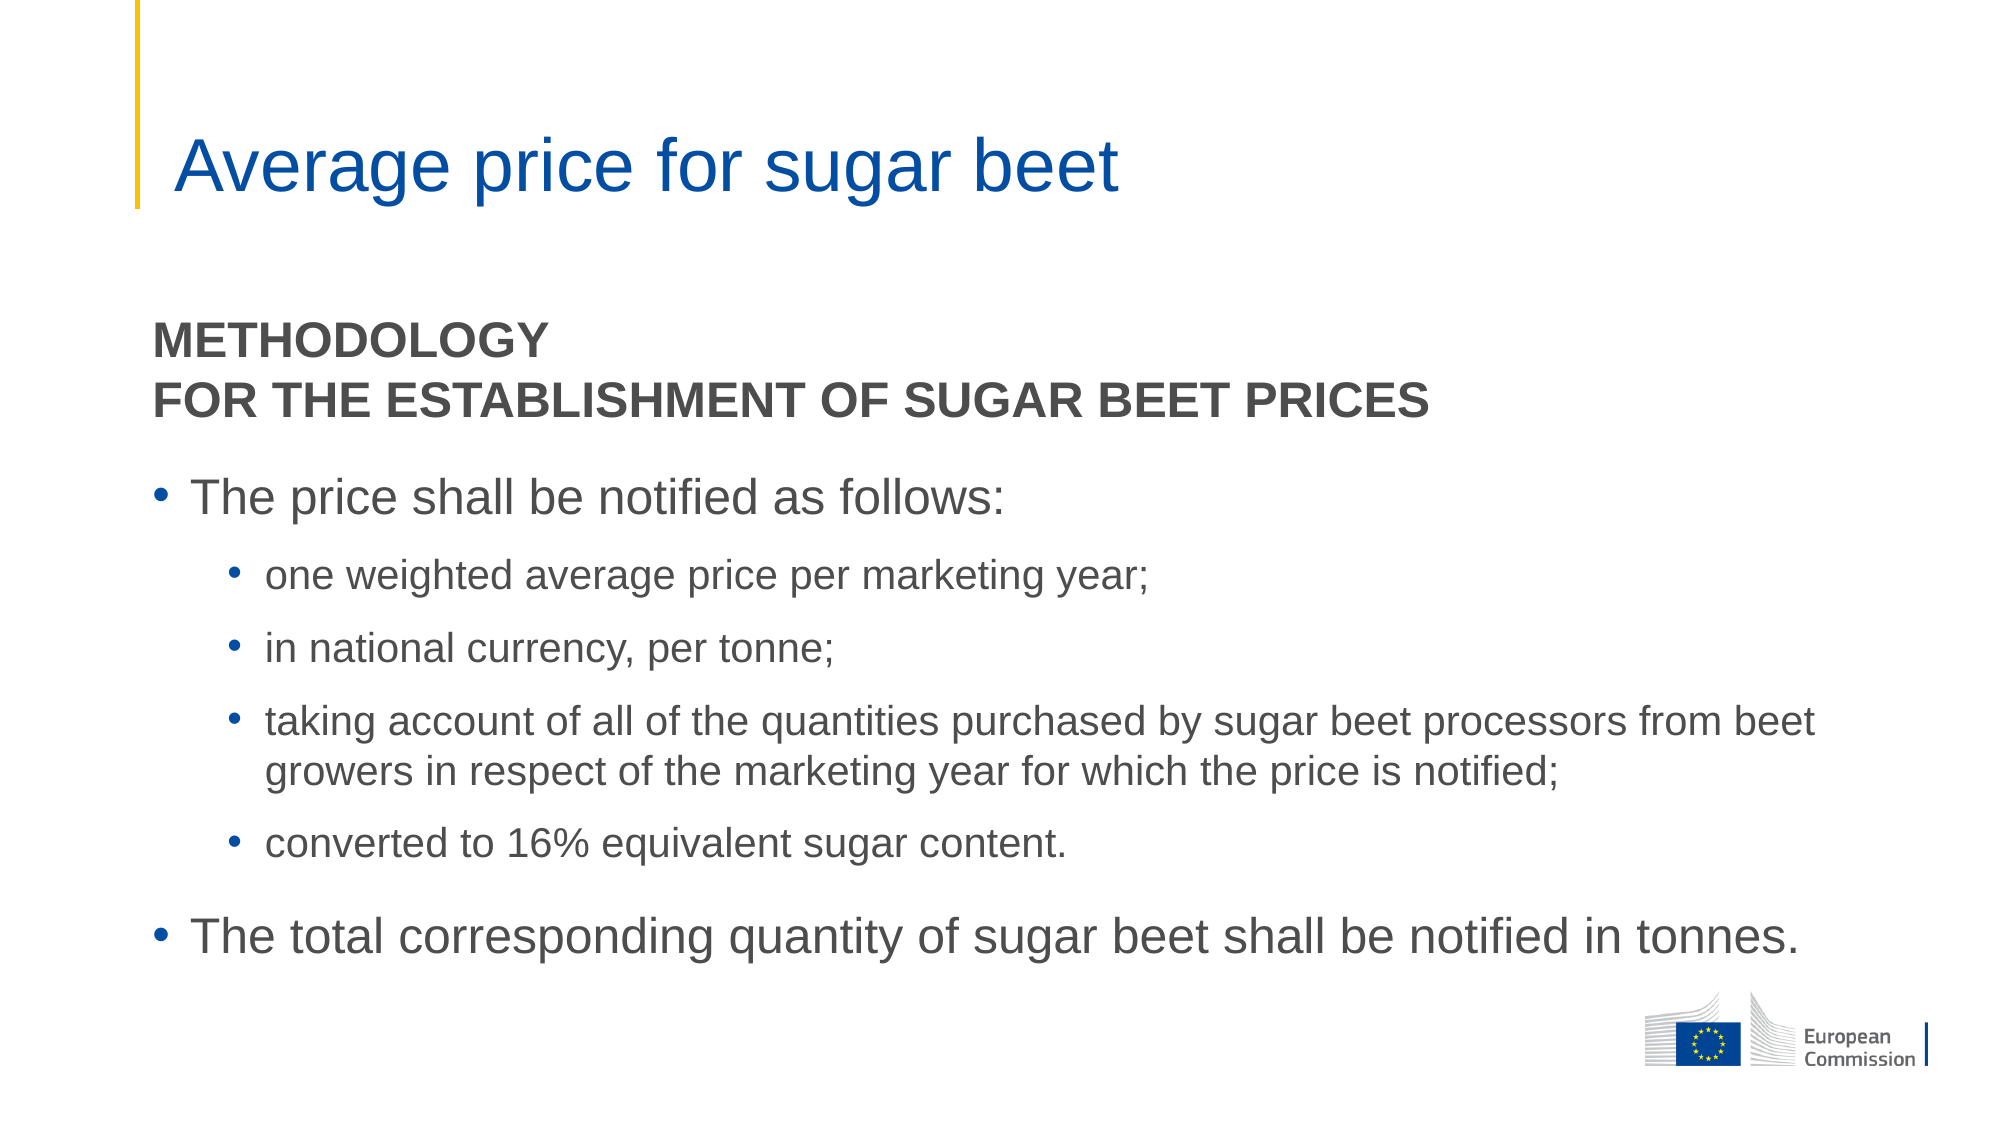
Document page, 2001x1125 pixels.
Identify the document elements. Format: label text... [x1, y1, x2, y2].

list METHODOLOGY FOR THE ESTABLISHMENT OF SUGAR BEET PRICES The price shall be notified as follows: one weighted average price per marketing year; in national currency, per tonne; taking account of all of the quantities purchased by sugar beet processors from beet growers in respect of the marketing year for which the price is notified; converted to 16% equivalent sugar content. The total corresponding quantity of sugar beet shall be notified in tonnes. [137, 299, 1925, 917]
title Average price for sugar beet [159, 79, 1885, 208]
picture [1645, 991, 1928, 1066]
